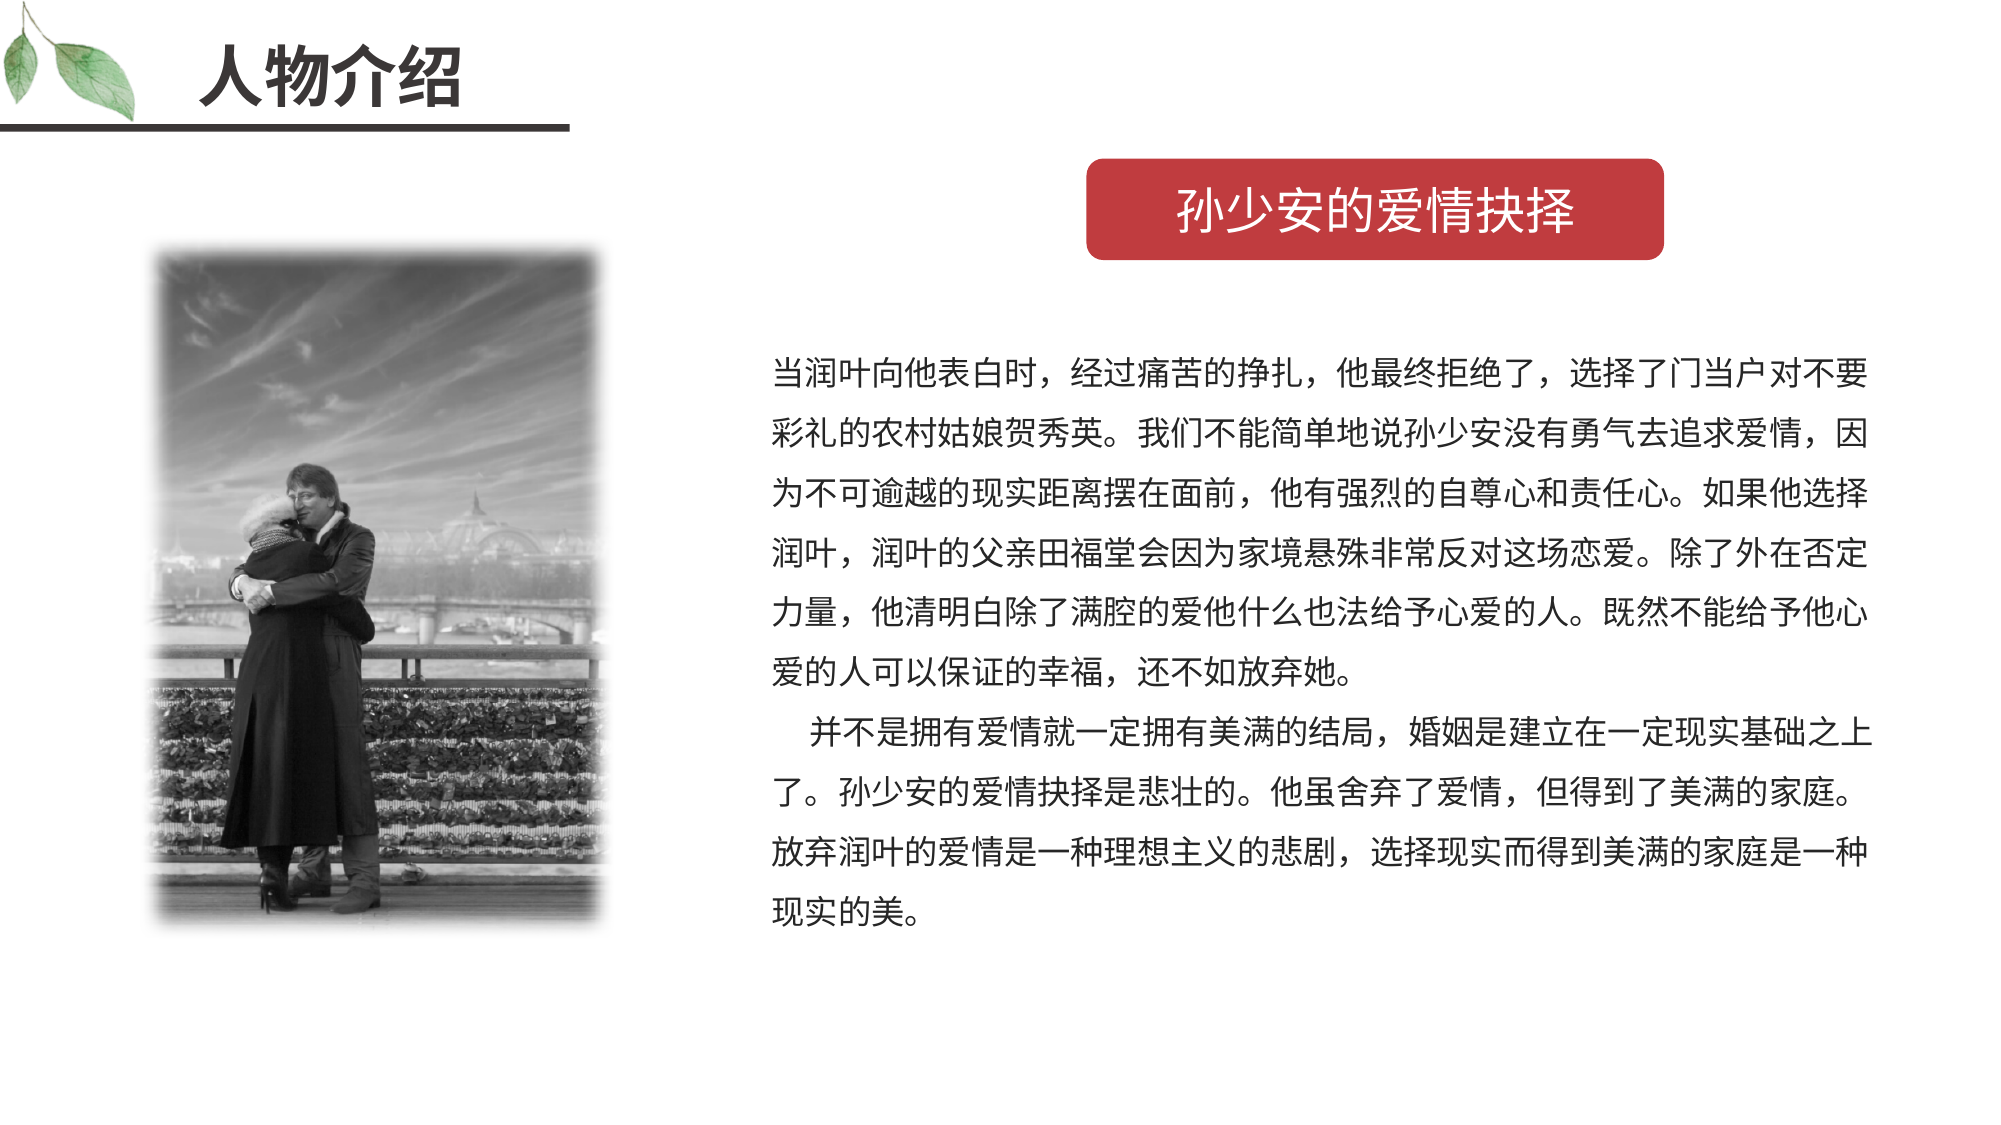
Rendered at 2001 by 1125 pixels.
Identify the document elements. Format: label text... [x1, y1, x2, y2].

text_box 孙少安的爱情抉择 [1085, 157, 1666, 262]
picture [140, 234, 614, 939]
picture [0, 0, 140, 123]
text_box 人物介绍 [182, 27, 480, 123]
text_box 当润叶向他表白时，经过痛苦的挣扎，他最终拒绝了，选择了门当户对不要彩礼的农村姑娘贺秀英。我们不能简单地说孙少安没有勇气去追求爱情，因为不可逾越的现实距离摆在面前，他有强烈的自尊心和责任心。如果他选择润叶，润叶的父亲田福堂会因为家境悬殊非常反对这场恋爱。除了外在否定力量，他清明白除了满腔的爱他什么也法给予心爱的人。既然不能给予他心爱的人可以保证的幸福，还不如放弃她。 并不是拥有爱情就一定拥有美满的结局，婚姻是建立在一定现实基础之上了。孙少安的爱情抉择是悲壮的。他虽舍弃了爱情，但得到了美满的家庭。放弃润叶的爱情是一种理想主义的悲剧，选择现实而得到美满的家庭是一种现实的美。 [756, 324, 1895, 939]
text_box [0, 123, 571, 133]
